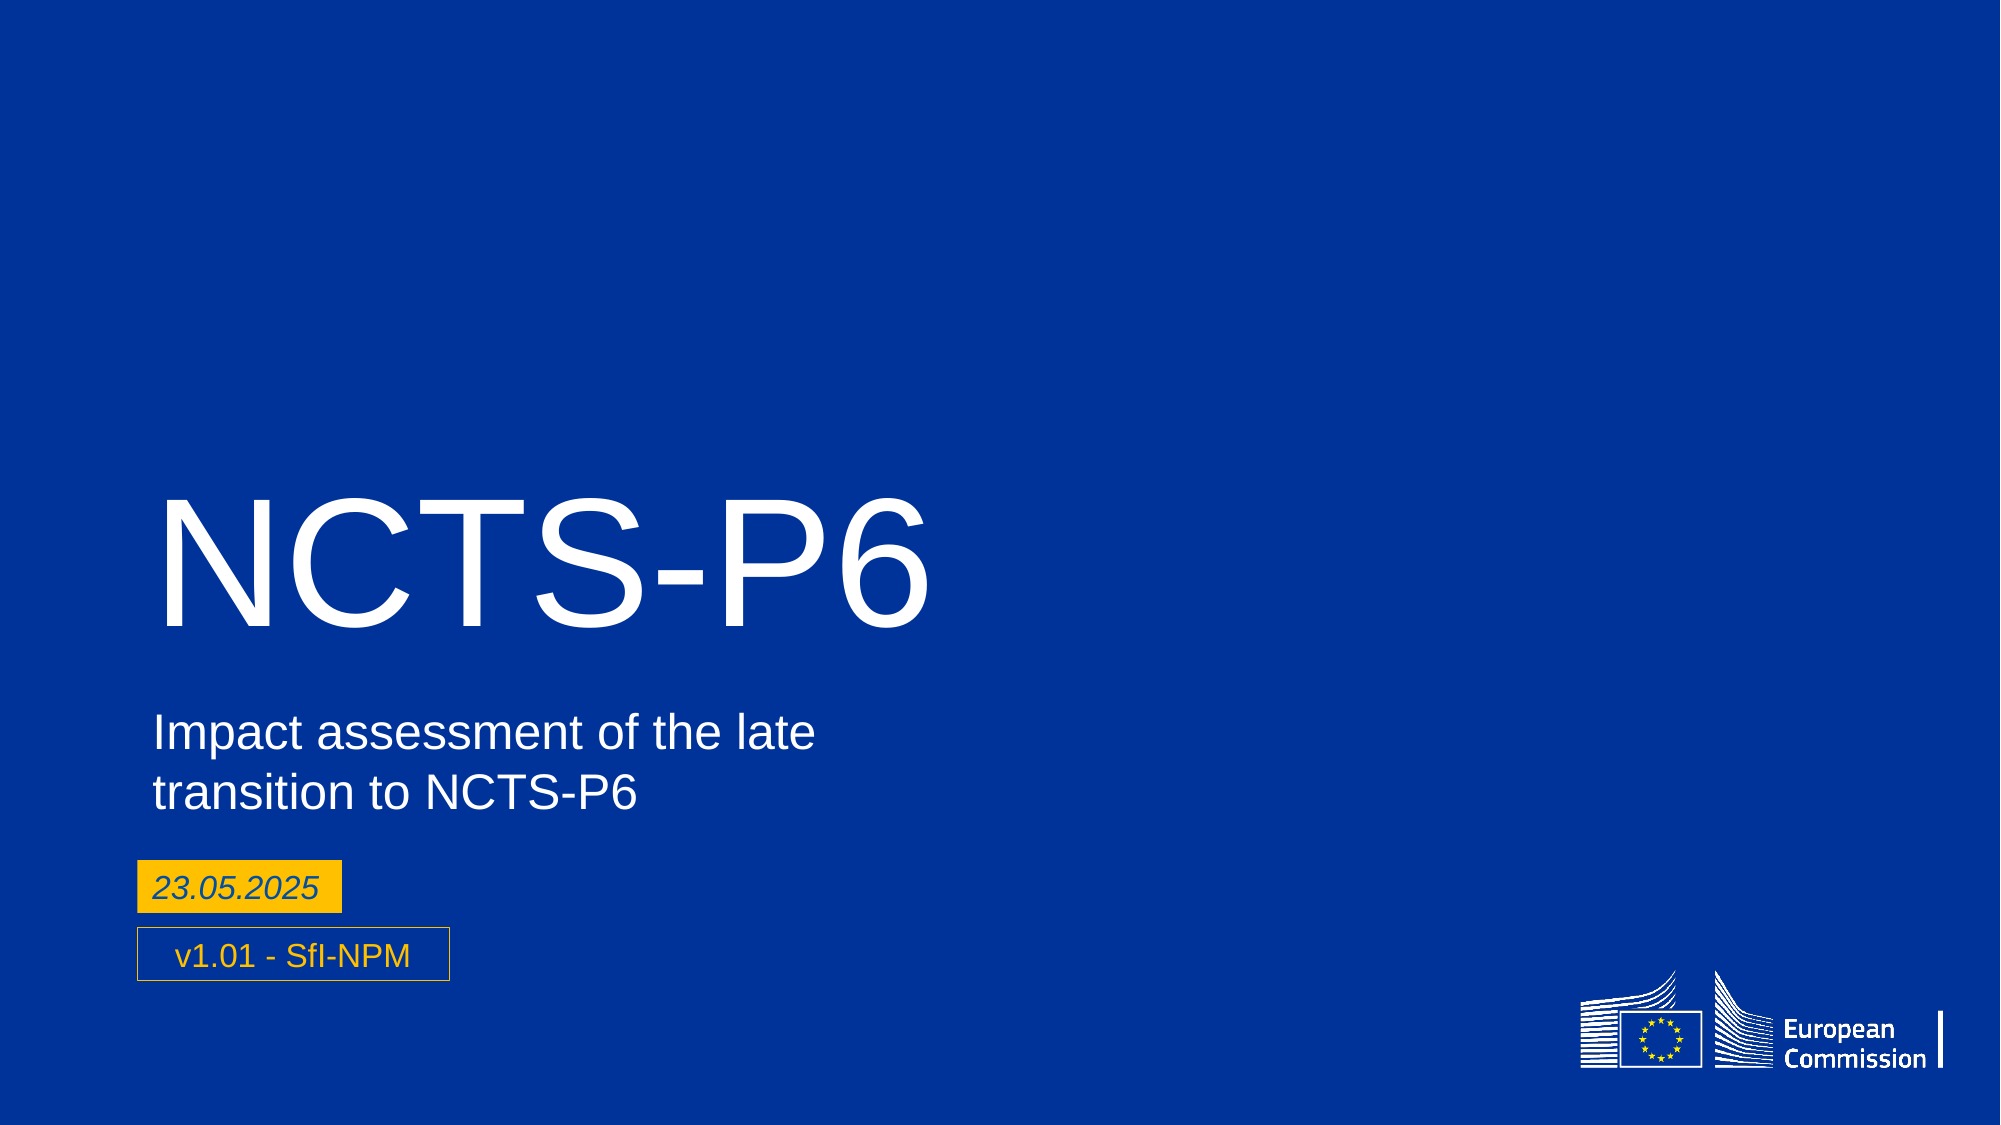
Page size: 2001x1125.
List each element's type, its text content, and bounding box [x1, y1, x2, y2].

list Impact assessment of the late transition to NCTS-P6 [137, 692, 947, 827]
list 23.05.2025 [136, 859, 343, 914]
text_box v1.01 - SfI-NPM [137, 927, 449, 981]
title NCTS-P6 [137, 498, 1863, 667]
picture [1552, 941, 1970, 1096]
